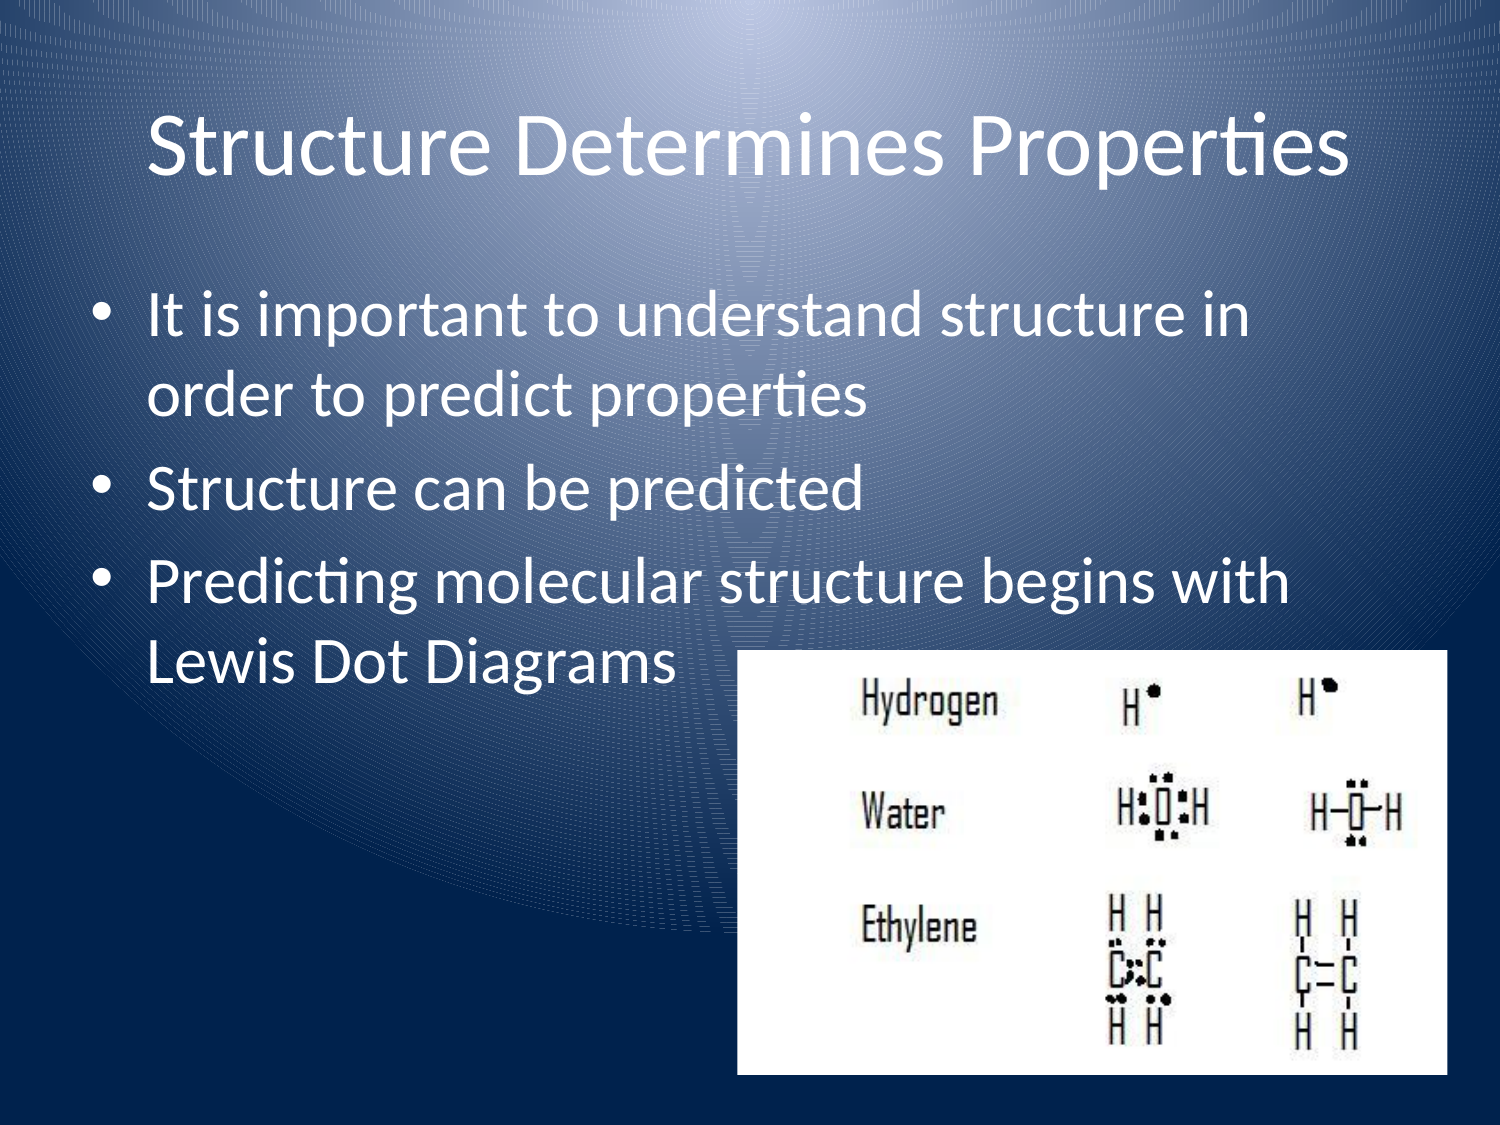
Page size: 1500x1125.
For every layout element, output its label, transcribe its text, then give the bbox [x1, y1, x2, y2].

picture [737, 649, 1448, 1076]
title Structure Determines Properties [75, 45, 1425, 233]
list It is important to understand structure in order to predict properties Structure can be predicted Predicting molecular structure begins with Lewis Dot Diagrams [75, 262, 1425, 1005]
